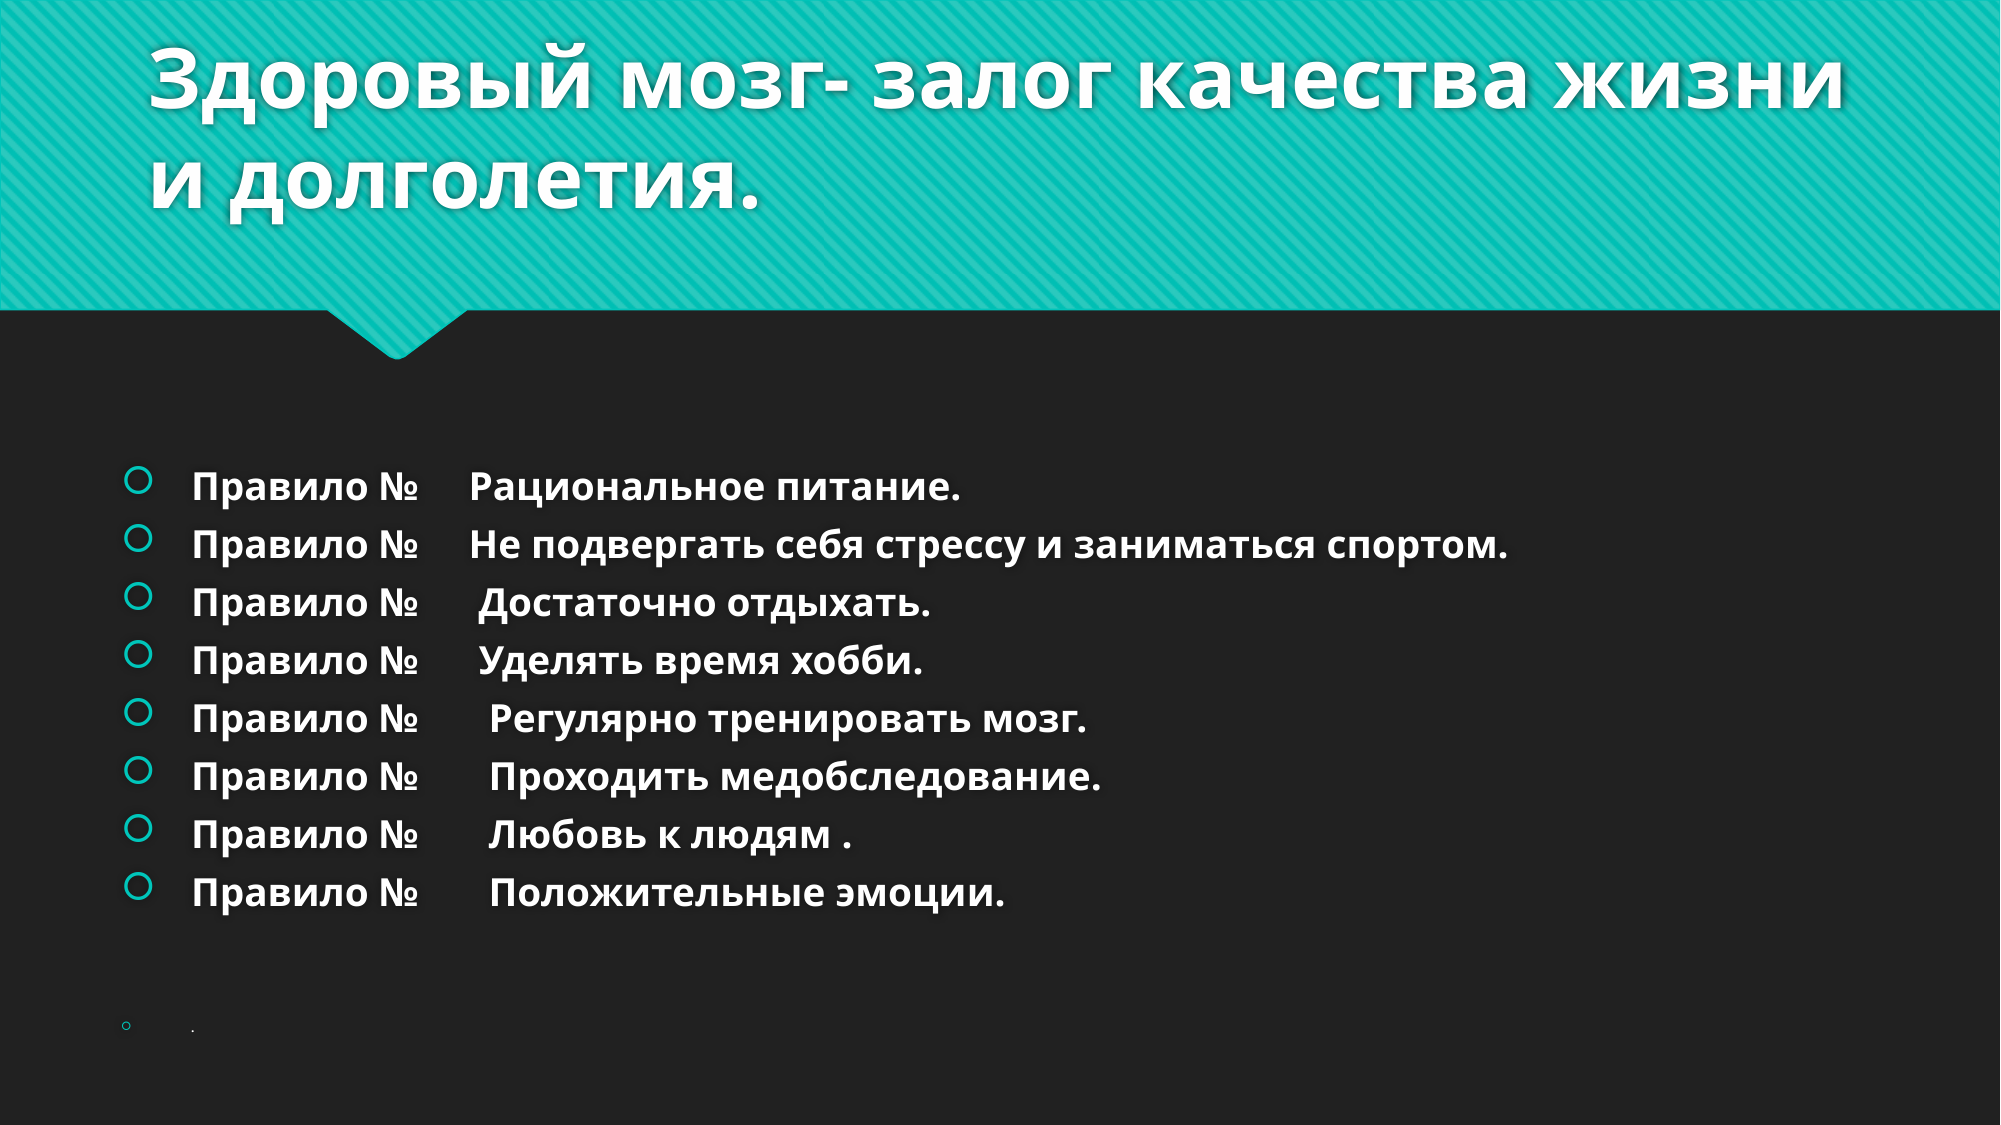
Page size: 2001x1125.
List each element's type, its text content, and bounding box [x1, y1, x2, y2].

list Правило № Рациональное питание. Правило № Не подвергать себя стрессу и заниматься спортом. Правило № Достаточно отдыхать. Правило № Уделять время хобби. Правило № Регулярно тренировать мозг. Правило № Проходить медобследование. Правило № Любовь к людям . Правило № Положительные эмоции. . [106, 450, 1838, 1047]
title Здоровый мозг- залог качества жизни и долголетия. [132, 73, 1868, 233]
